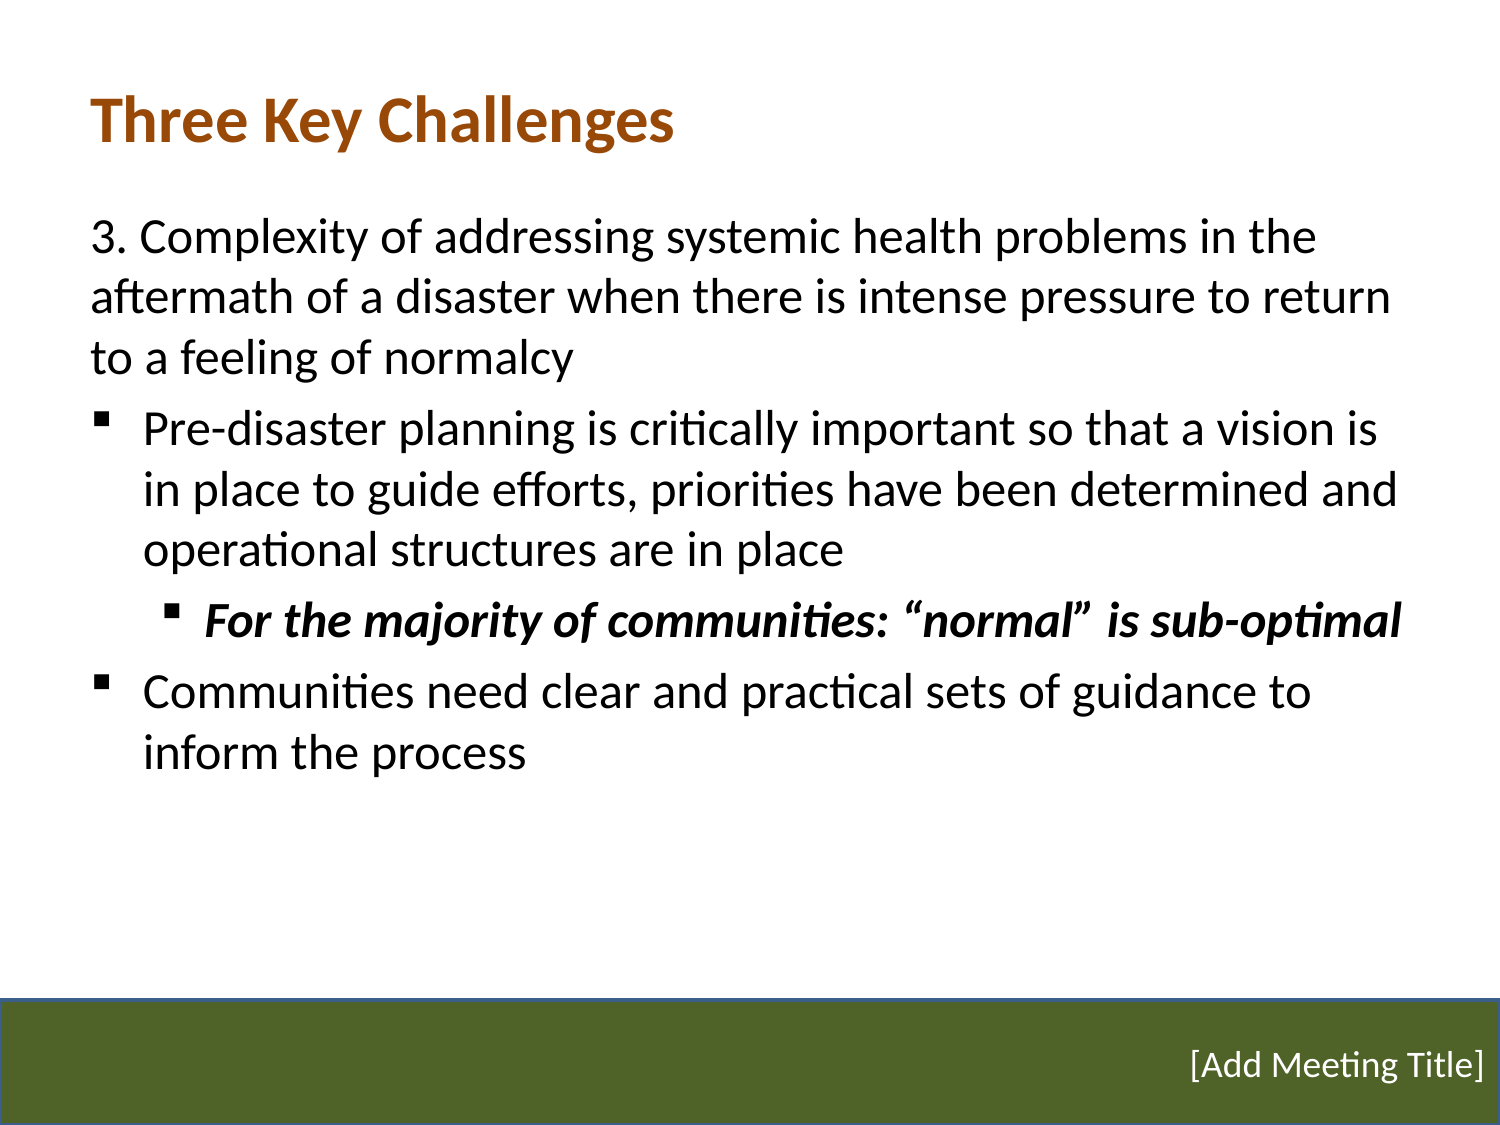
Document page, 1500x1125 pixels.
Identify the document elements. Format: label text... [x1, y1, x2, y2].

title Three Key Challenges [75, 21, 1425, 195]
text_box [Add Meeting Title] [0, 998, 1500, 1125]
list 3. Complexity of addressing systemic health problems in the aftermath of a disaster when there is intense pressure to return to a feeling of normalcy Pre-disaster planning is critically important so that a vision is in place to guide efforts, priorities have been determined and operational structures are in place For the majority of communities: “normal” is sub-optimal Communities need clear and practical sets of guidance to inform the process [75, 195, 1425, 807]
